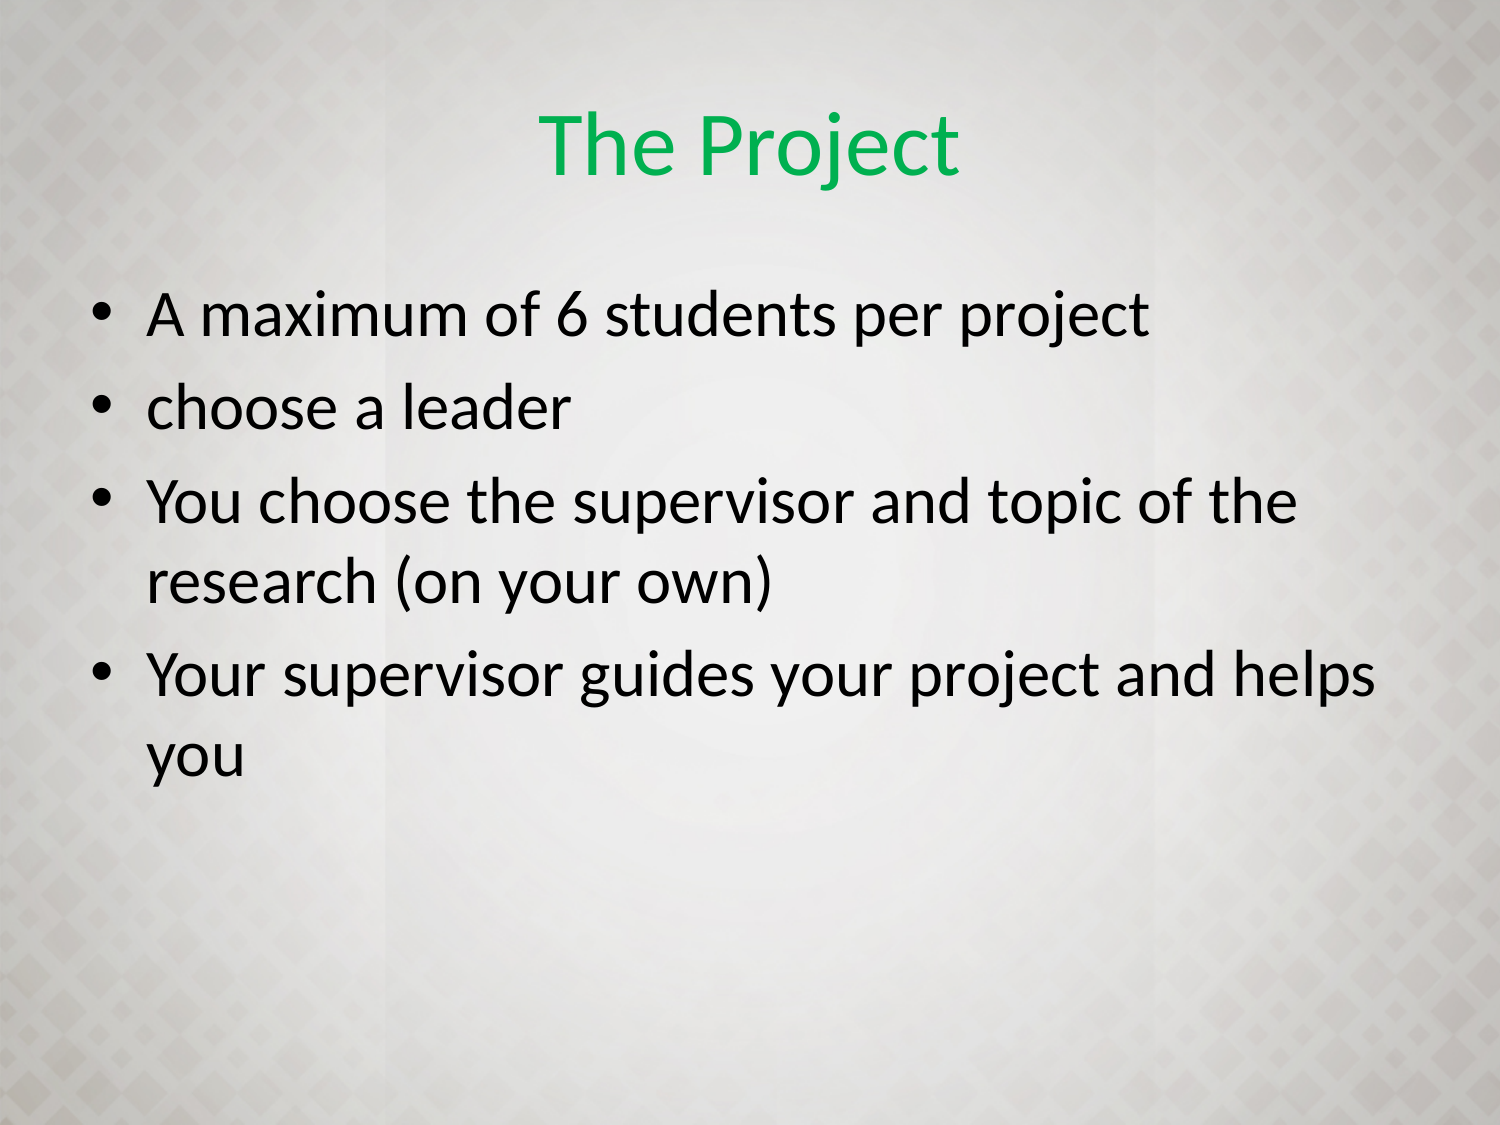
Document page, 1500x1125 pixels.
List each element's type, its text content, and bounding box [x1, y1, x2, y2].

list A maximum of 6 students per project choose a leader You choose the supervisor and topic of the research (on your own) Your supervisor guides your project and helps you [75, 262, 1425, 1005]
title The Project [75, 45, 1425, 233]
picture [0, 0, 1500, 1125]
